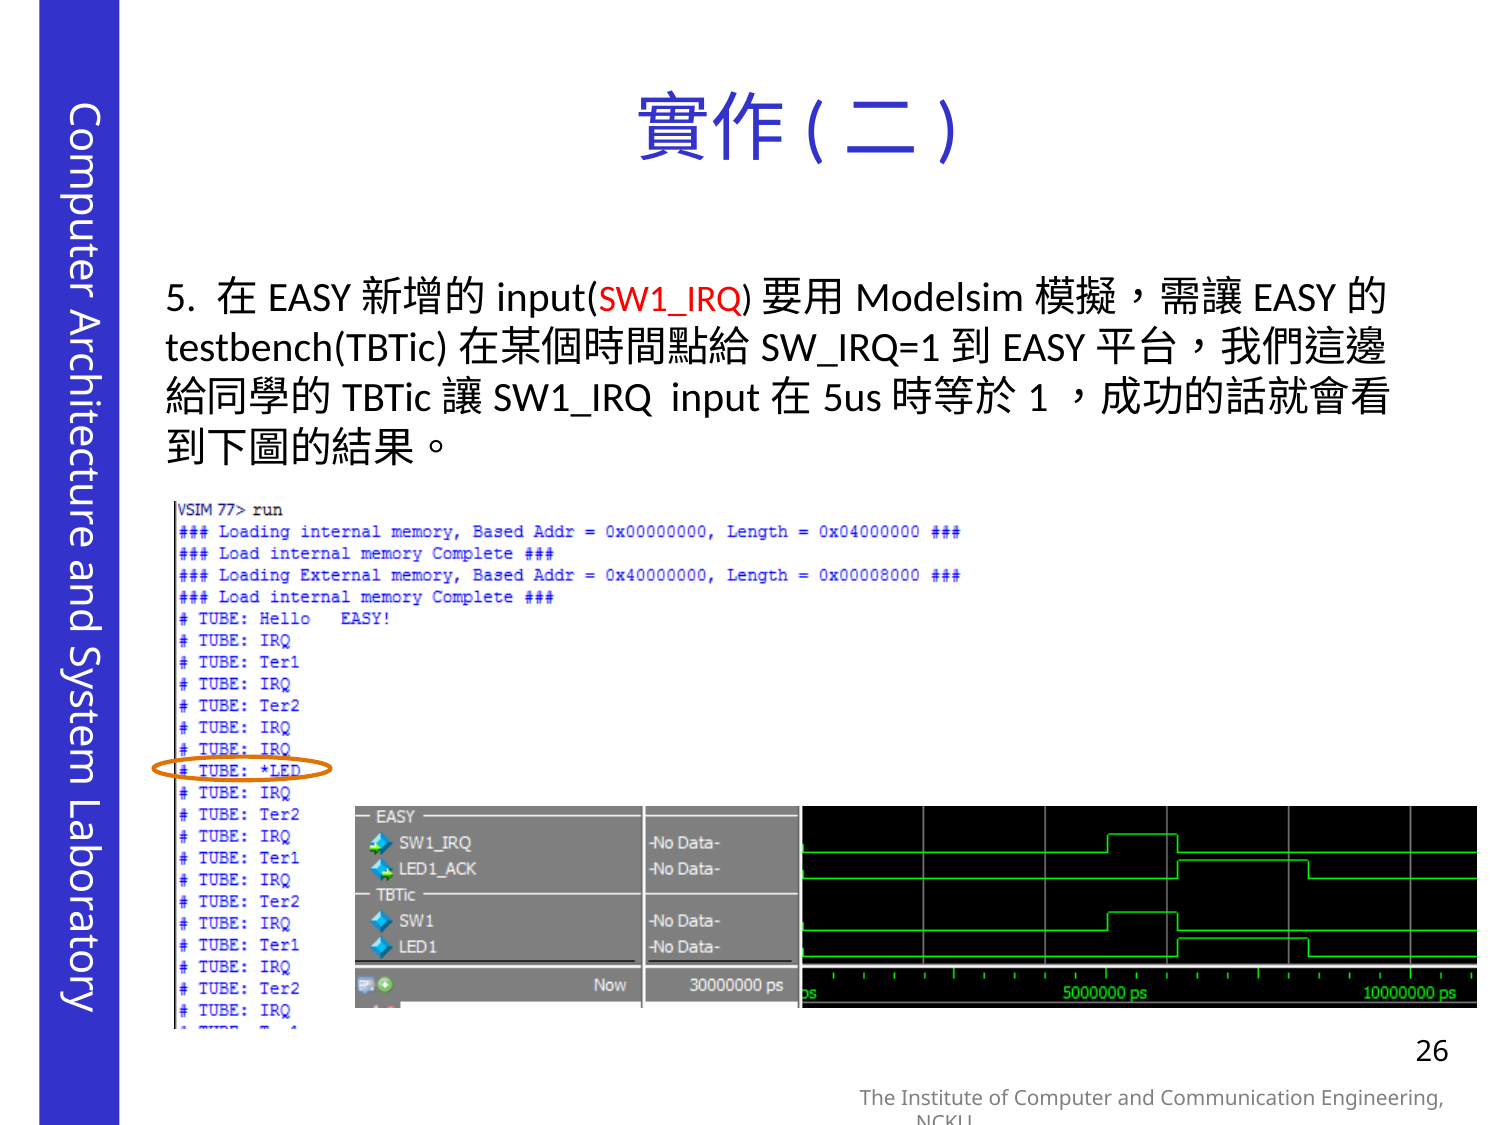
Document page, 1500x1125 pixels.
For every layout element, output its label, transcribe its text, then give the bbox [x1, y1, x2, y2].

slide_number 26 [1151, 1024, 1465, 1101]
text_box [151, 759, 169, 778]
title 實作(二) [135, 30, 1460, 219]
picture [174, 500, 1477, 1030]
list 5. 在EASY新增的input(SW1_IRQ)要用Modelsim模擬，需讓EASY的testbench(TBTic)在某個時間點給SW_IRQ=1到EASY平台，我們這邊給同學的TBTic讓SW1_IRQ input在5us時等於1，成功的話就會看到下圖的結果。 [74, 262, 1426, 1048]
